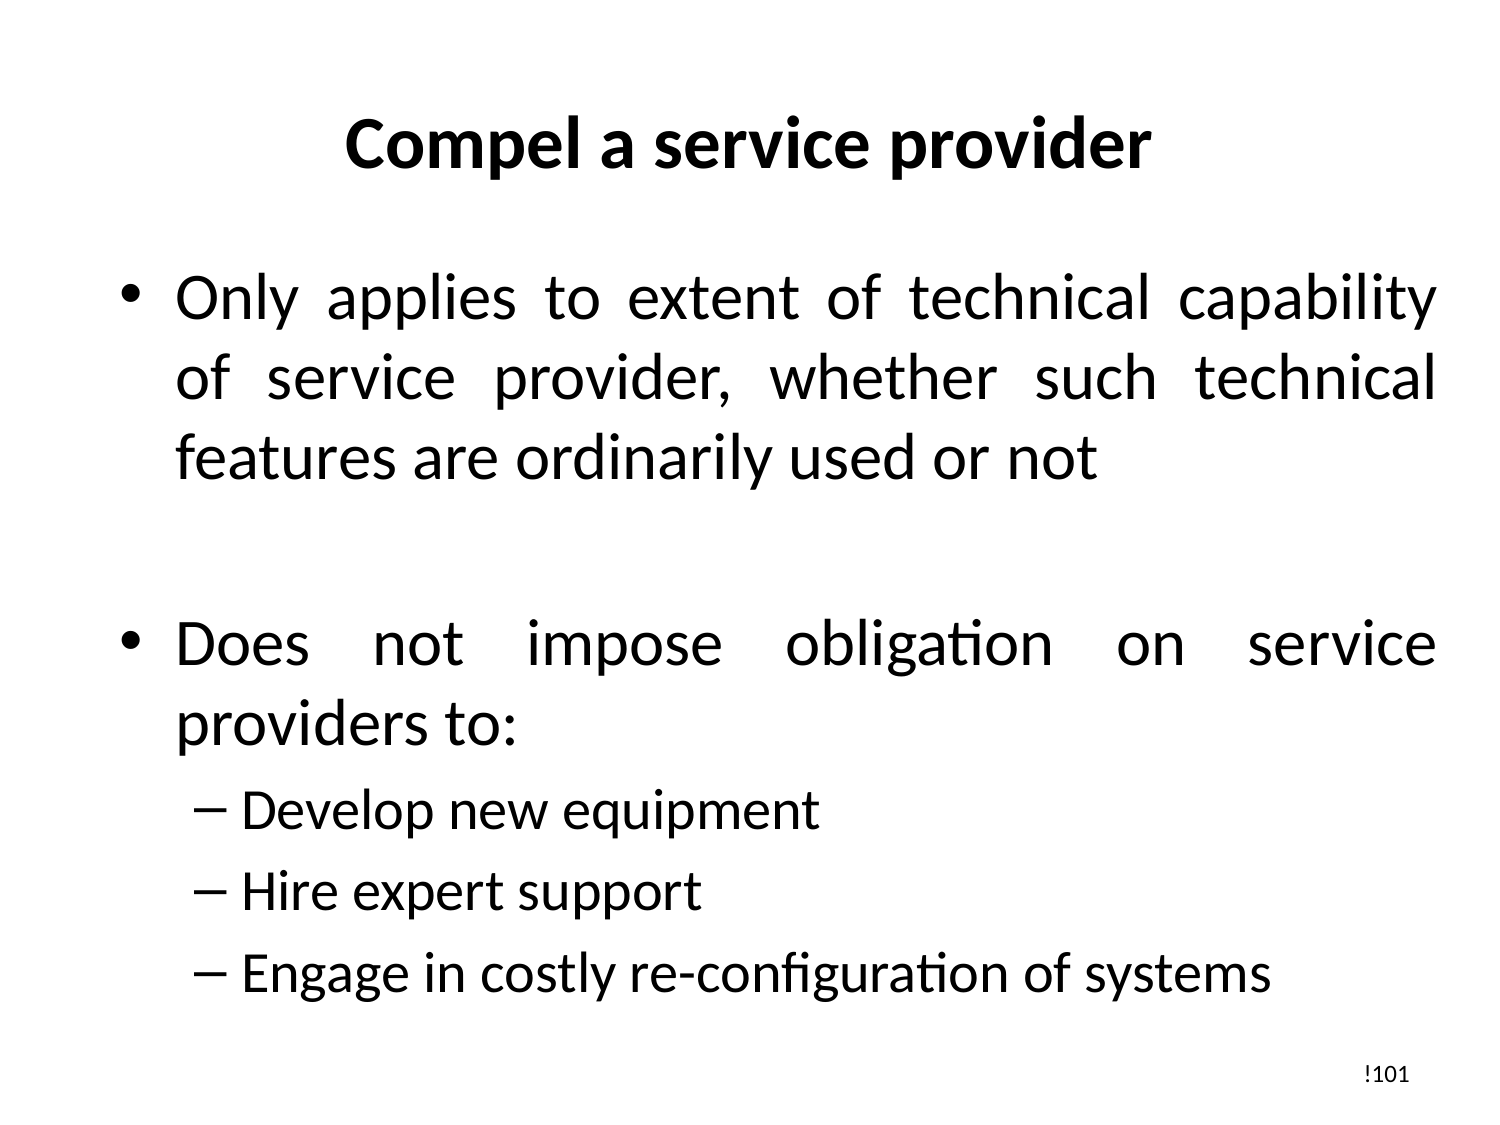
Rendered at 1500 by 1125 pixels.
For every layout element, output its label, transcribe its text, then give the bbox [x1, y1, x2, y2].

title Compel a service provider [74, 44, 1426, 233]
slide_number !101 [1074, 1042, 1425, 1103]
list Only applies to extent of technical capability of service provider, whether such technical features are ordinarily used or not Does not impose obligation on service providers to: Develop new equipment Hire expert support Engage in costly re-configuration of systems [103, 244, 1455, 988]
